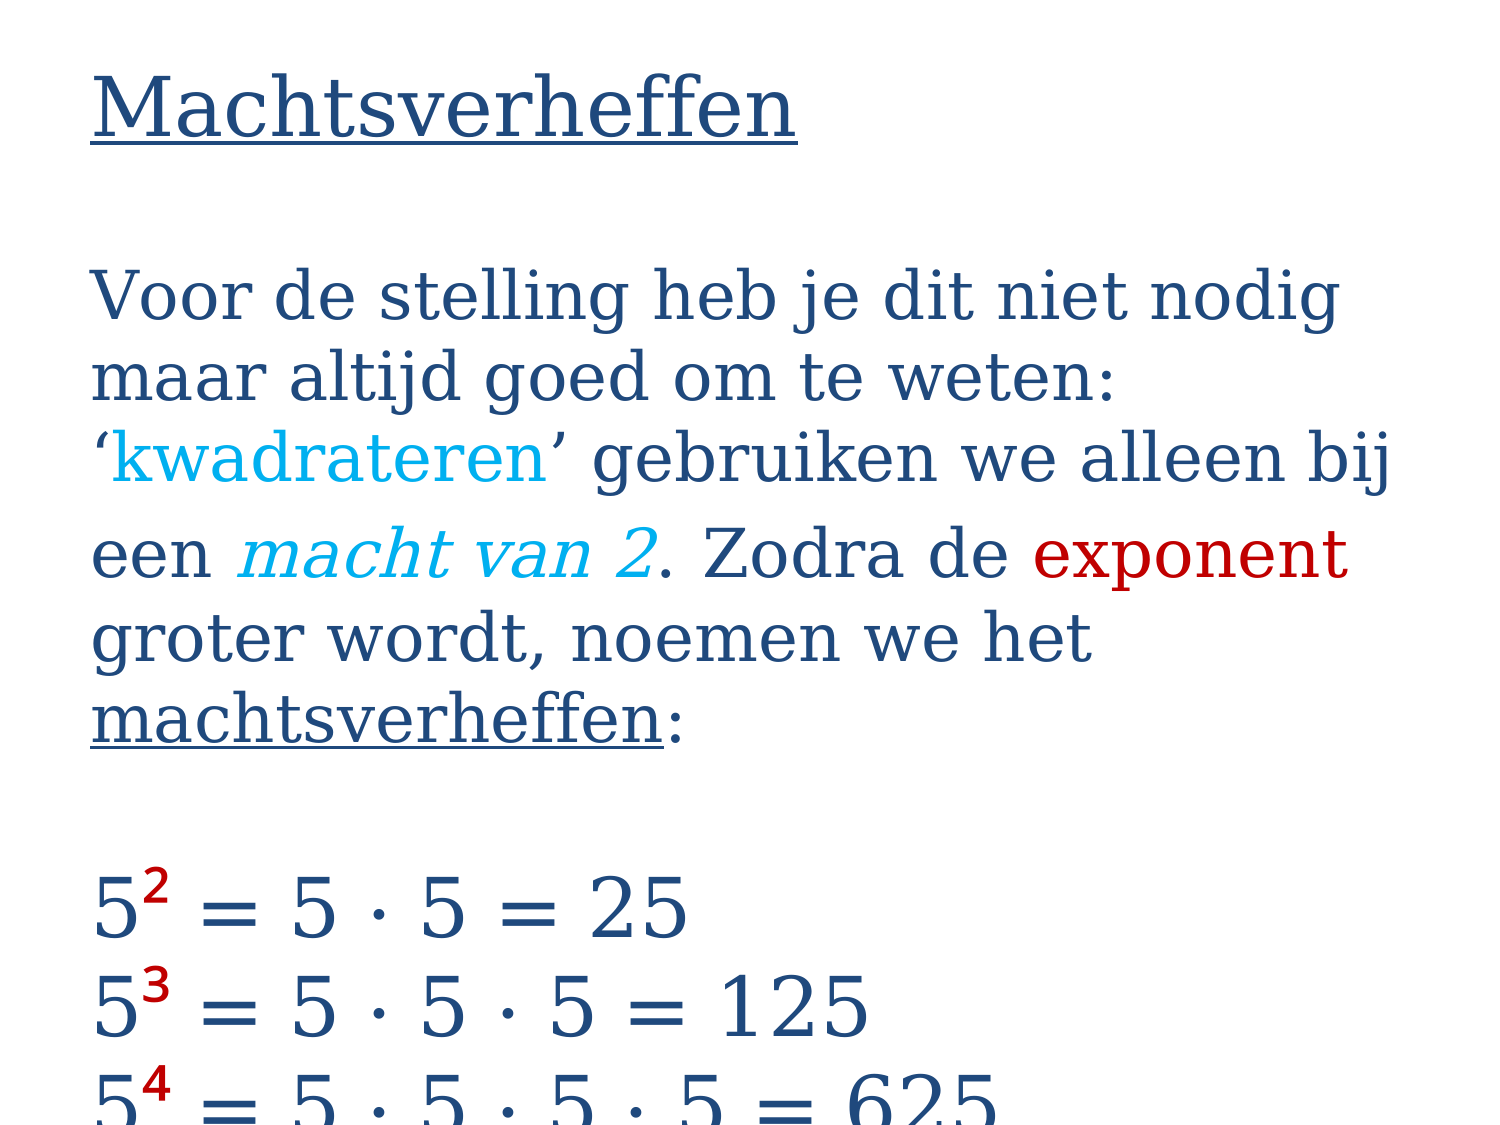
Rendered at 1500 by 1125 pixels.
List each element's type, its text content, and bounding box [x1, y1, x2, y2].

title Machtsverheffen Voor de stelling heb je dit niet nodig maar altijd goed om te weten: ‘kwadrateren’ gebruiken we alleen bij een macht van 2. Zodra de exponent groter wordt, noemen we het machtsverheffen: 5² = 5 · 5 = 25 5³ = 5 · 5 · 5 = 125 5⁴ = 5 · 5 · 5 · 5 = 625 [75, 45, 1425, 1125]
